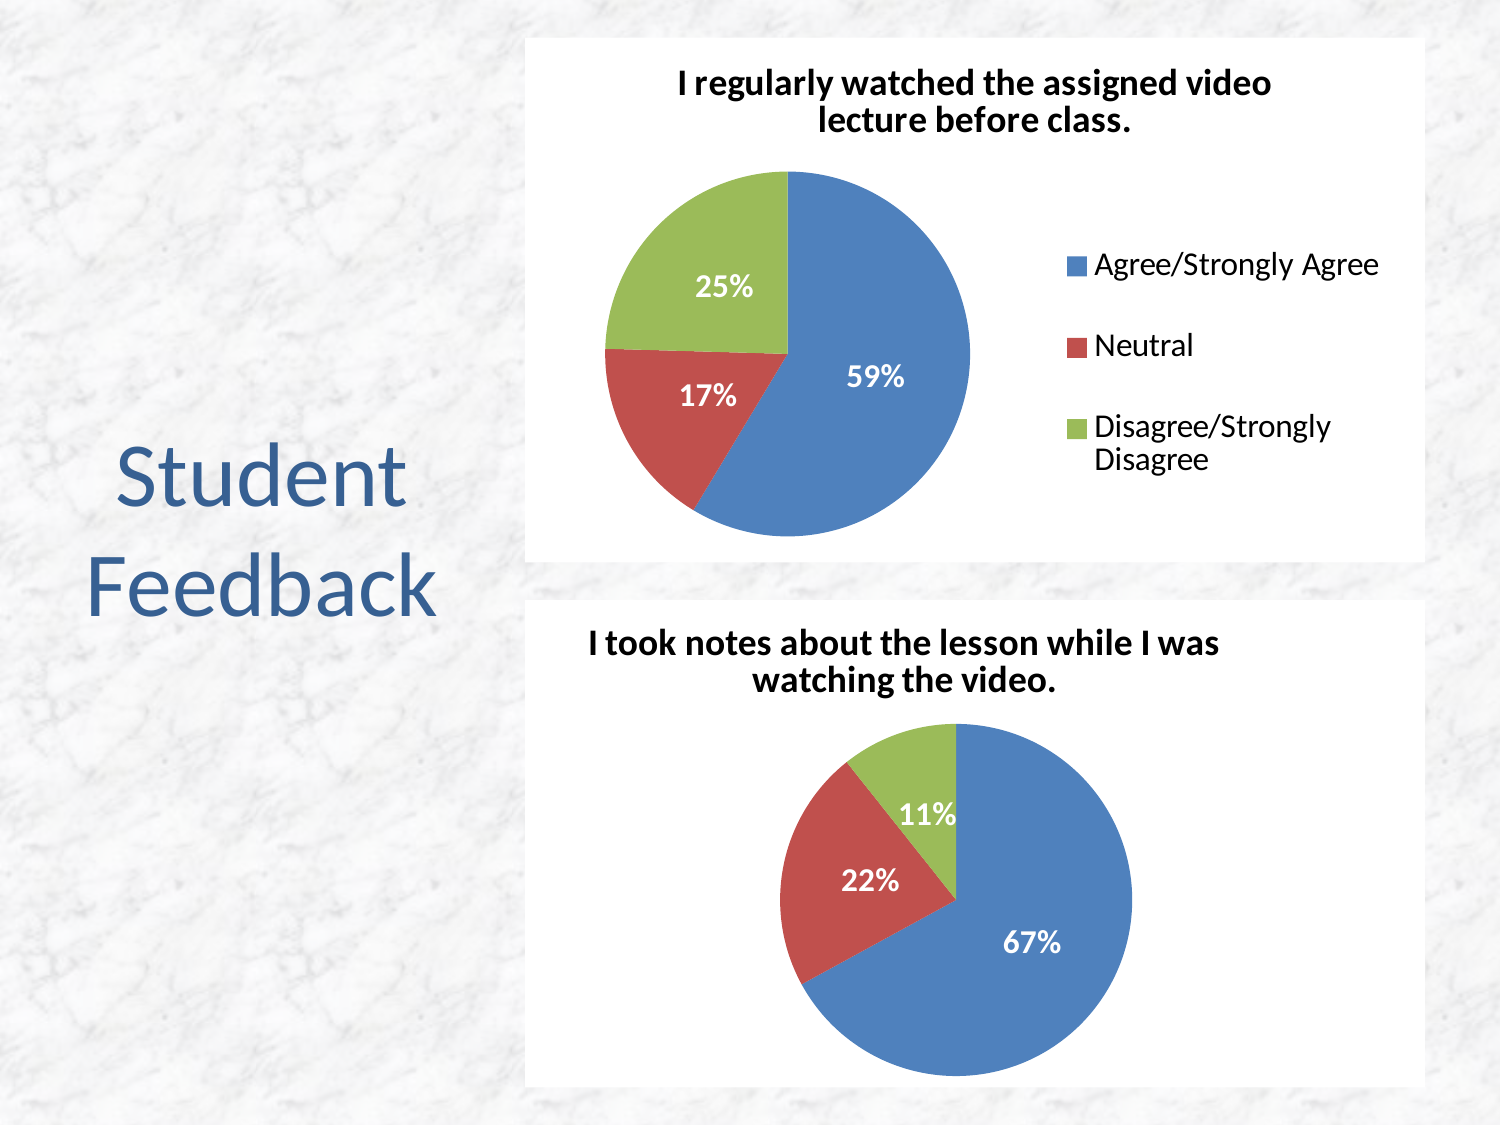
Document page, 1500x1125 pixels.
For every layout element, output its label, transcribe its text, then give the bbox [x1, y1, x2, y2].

title Student Feedback [0, 399, 525, 650]
chart [524, 37, 1426, 563]
chart [524, 599, 1426, 1088]
